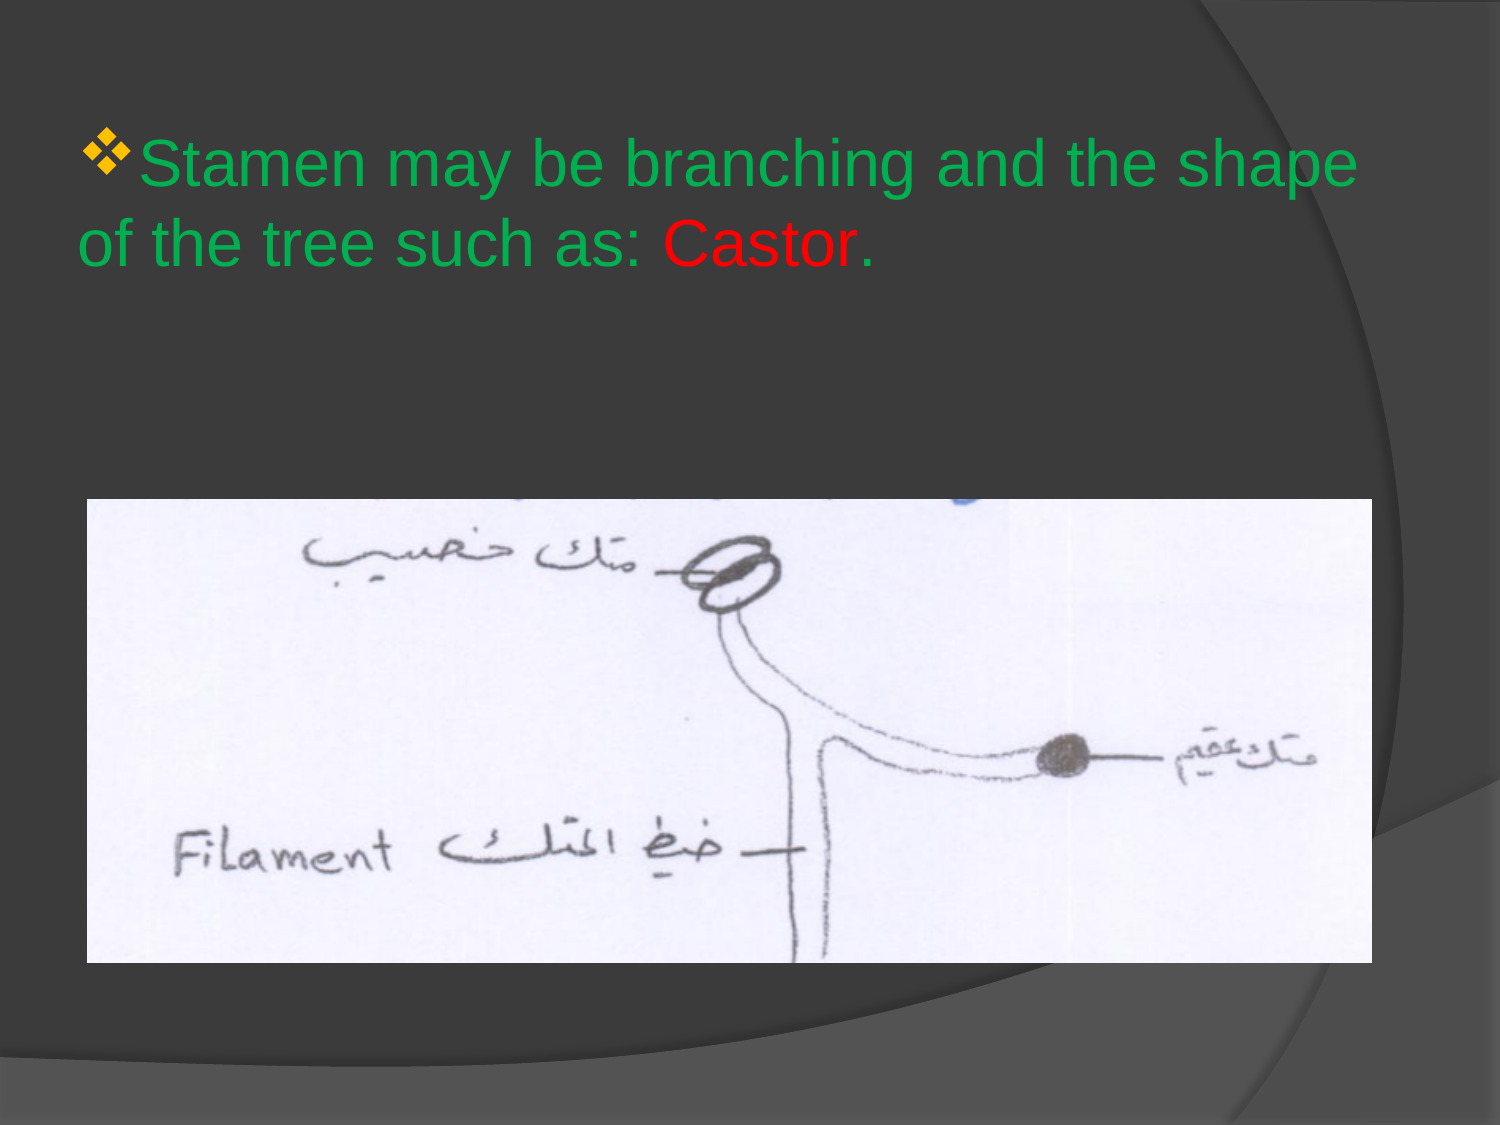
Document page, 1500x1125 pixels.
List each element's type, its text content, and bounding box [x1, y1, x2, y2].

text_box Stamen may be branching and the shape of the tree such as: Castor. [62, 112, 1375, 288]
picture [87, 499, 1372, 963]
